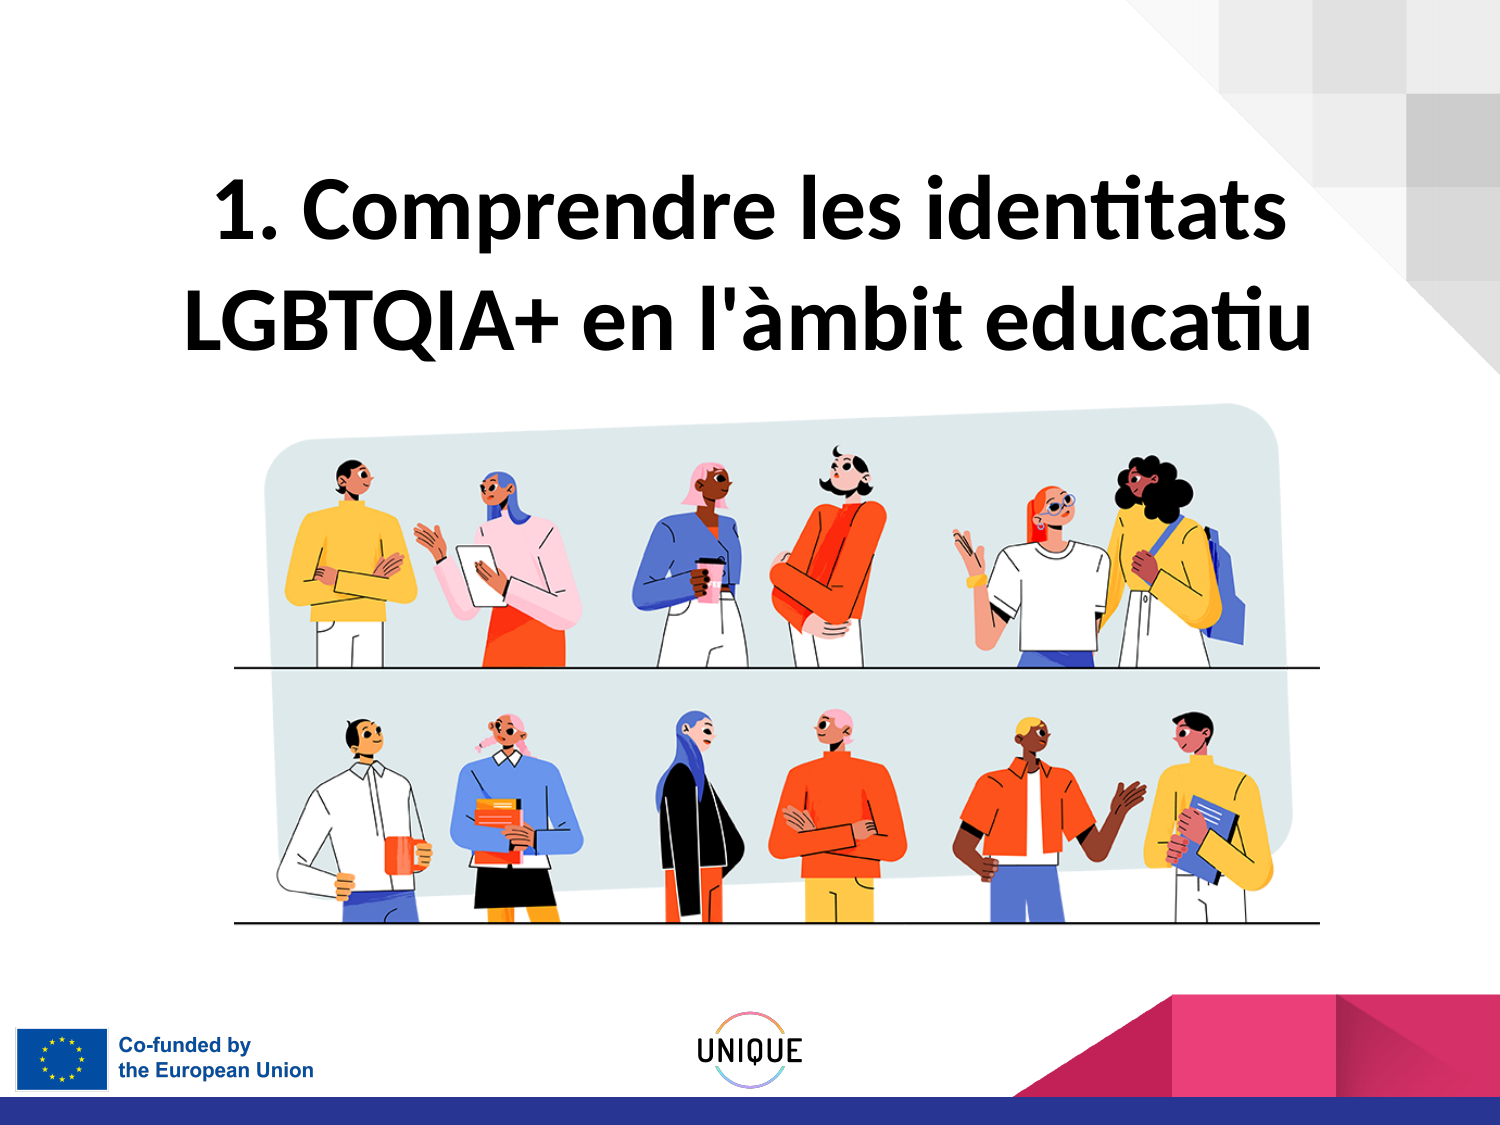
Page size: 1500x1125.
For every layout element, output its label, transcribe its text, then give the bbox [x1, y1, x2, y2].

title 1. Comprendre les identitats LGBTQIA+ en l'àmbit educatiu [112, 137, 1388, 379]
picture [234, 392, 1320, 946]
picture [0, 993, 1500, 1125]
picture [1125, 0, 1500, 375]
